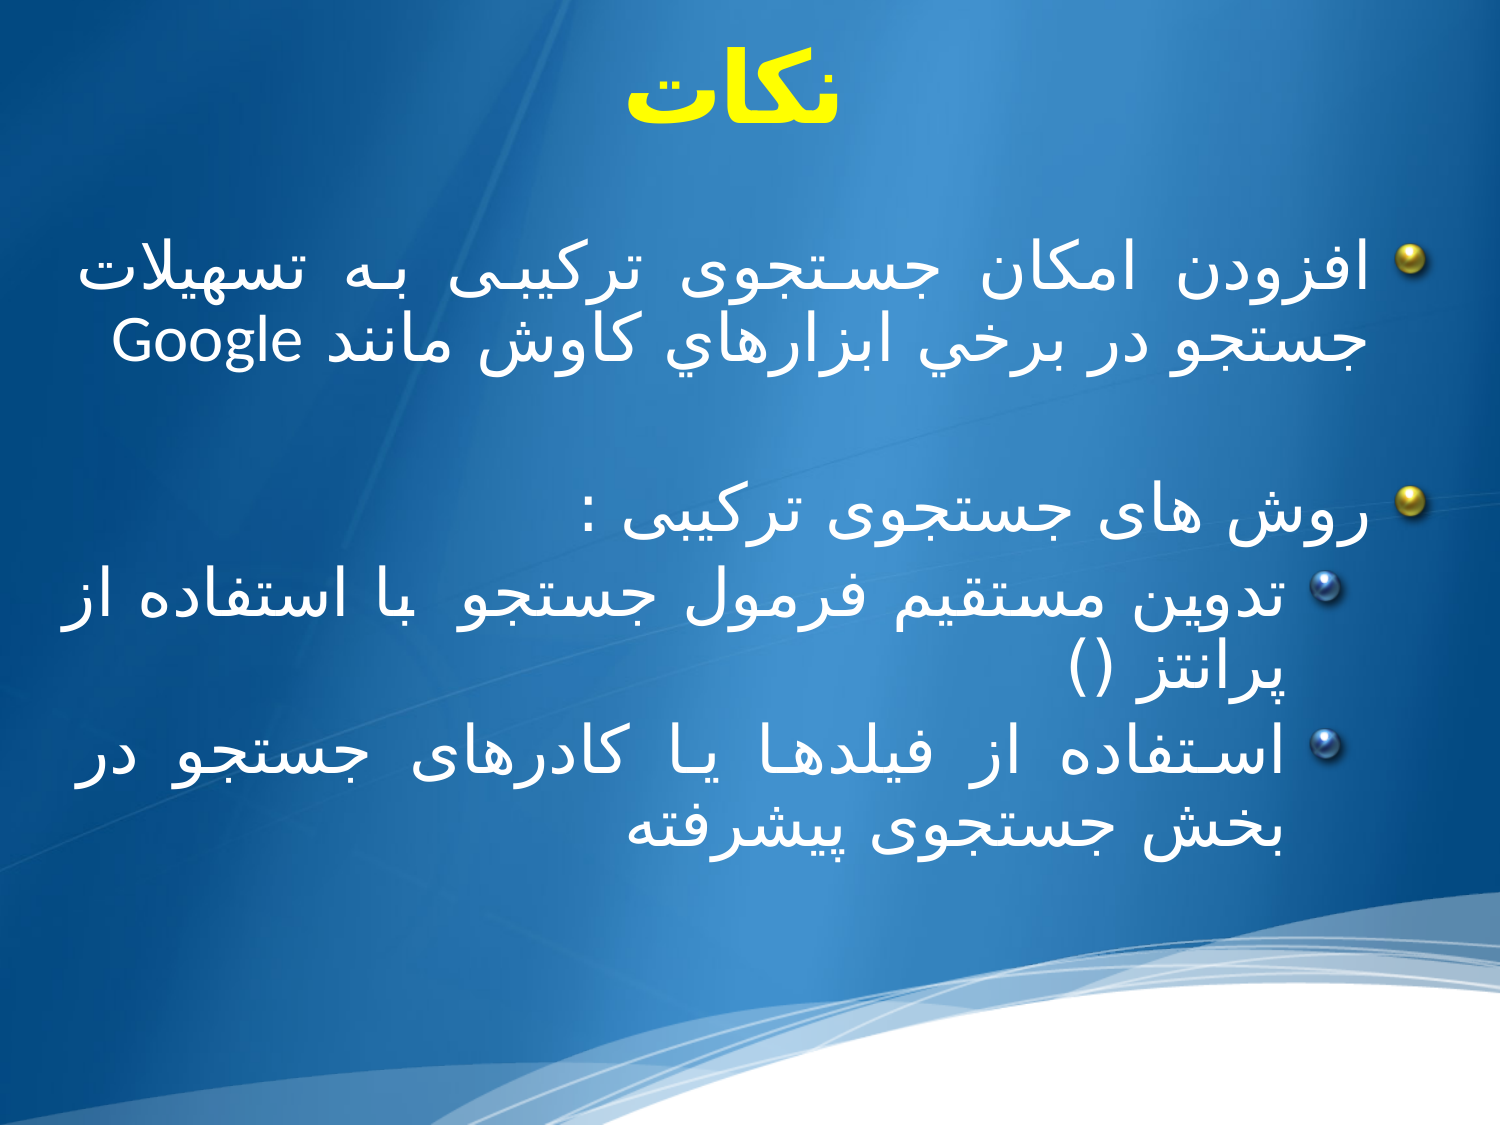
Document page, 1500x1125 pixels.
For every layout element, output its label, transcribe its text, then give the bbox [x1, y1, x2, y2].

list افزودن امکان جستجوی ترکیبی به تسهيلات جستجو در برخي ابزارهاي کاوش مانند Google روش های جستجوی ترکیبی : تدوین مستقیم فرمول جستجو با استفاده از پرانتز () استفاده از فیلدها یا کادرهای جستجو در بخش جستجوی پیشرفته [62, 231, 1438, 894]
picture [0, 0, 1500, 1125]
title نکات [62, 37, 1438, 231]
